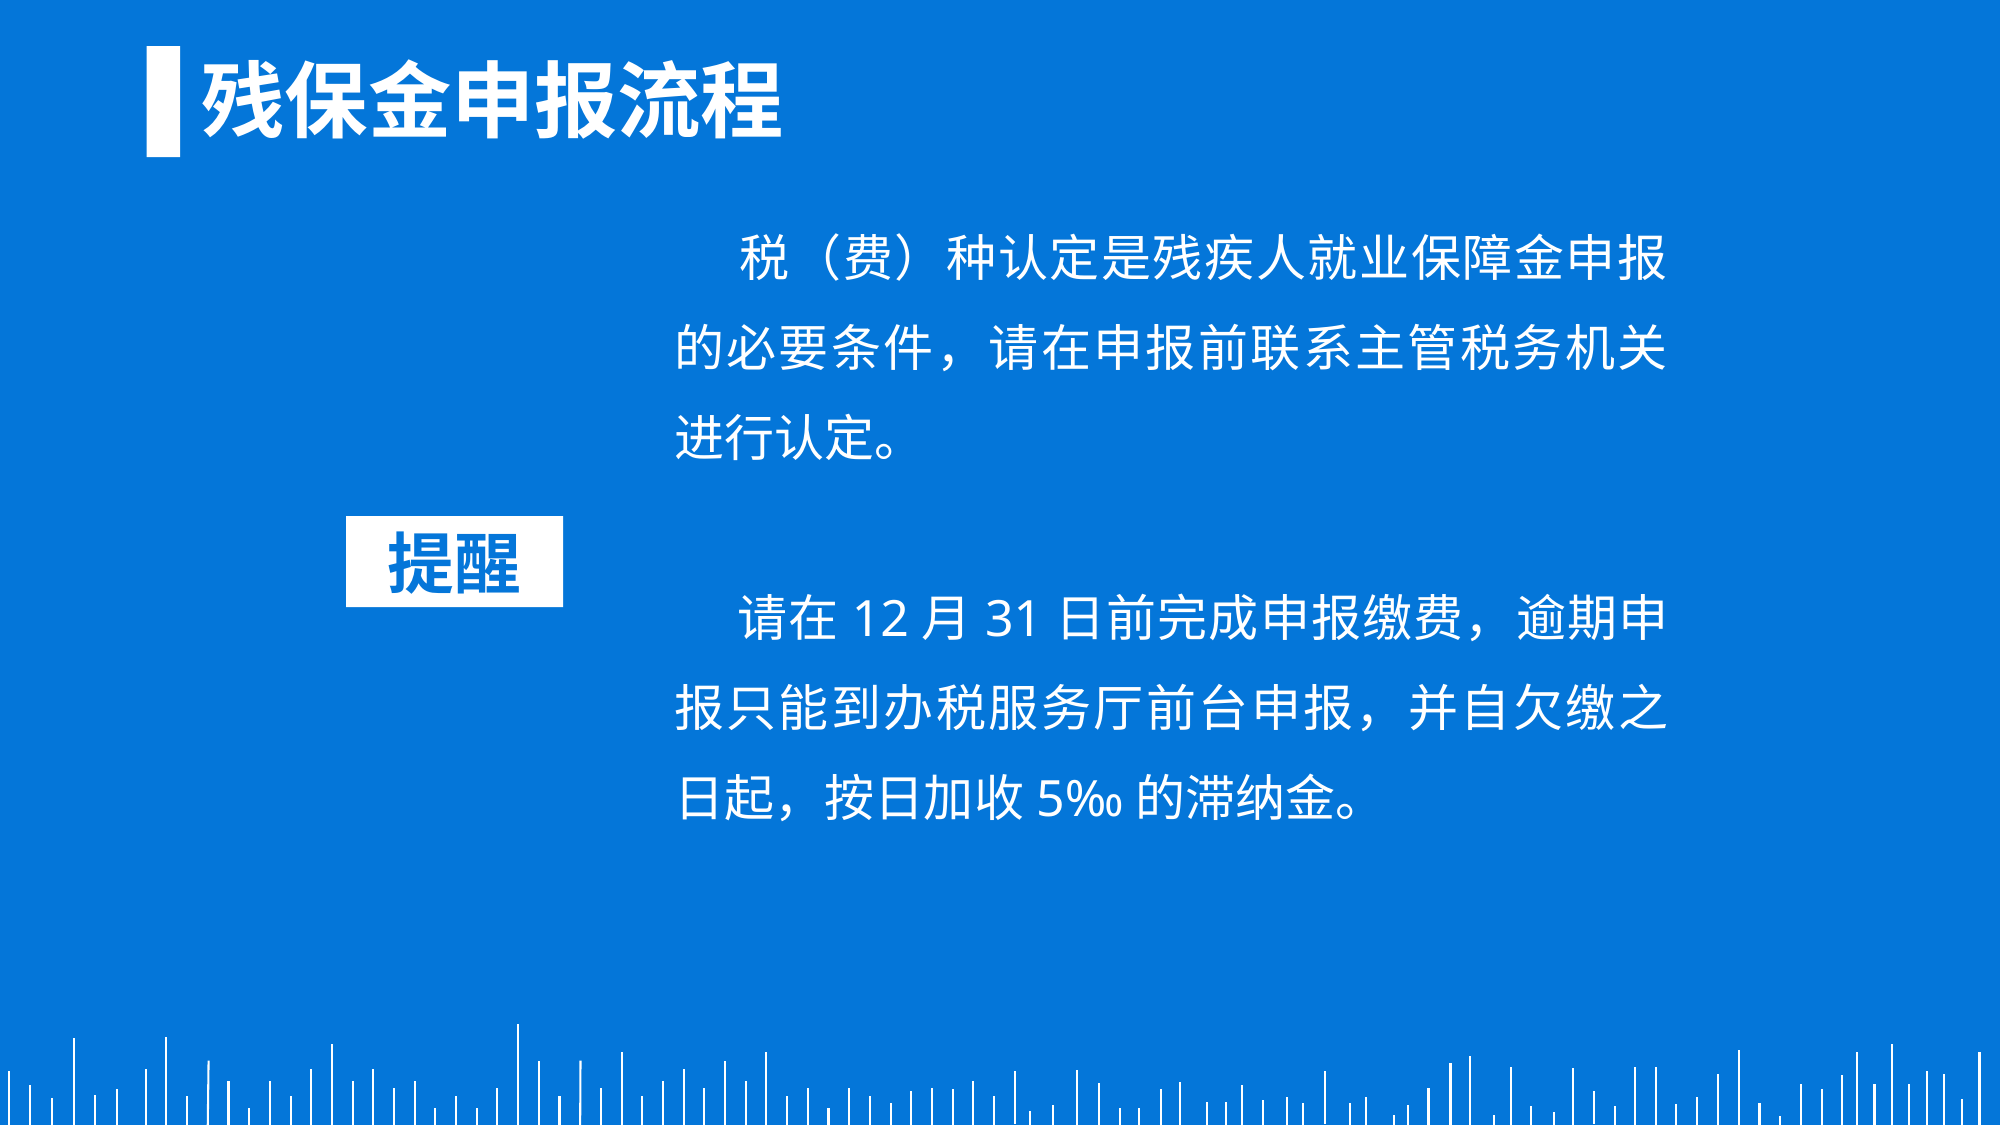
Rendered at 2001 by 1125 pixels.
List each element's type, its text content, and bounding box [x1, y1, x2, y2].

text_box 残保金申报流程 [186, 41, 1189, 156]
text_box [346, 189, 1684, 932]
text_box [146, 45, 181, 158]
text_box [8, 1024, 1980, 1125]
